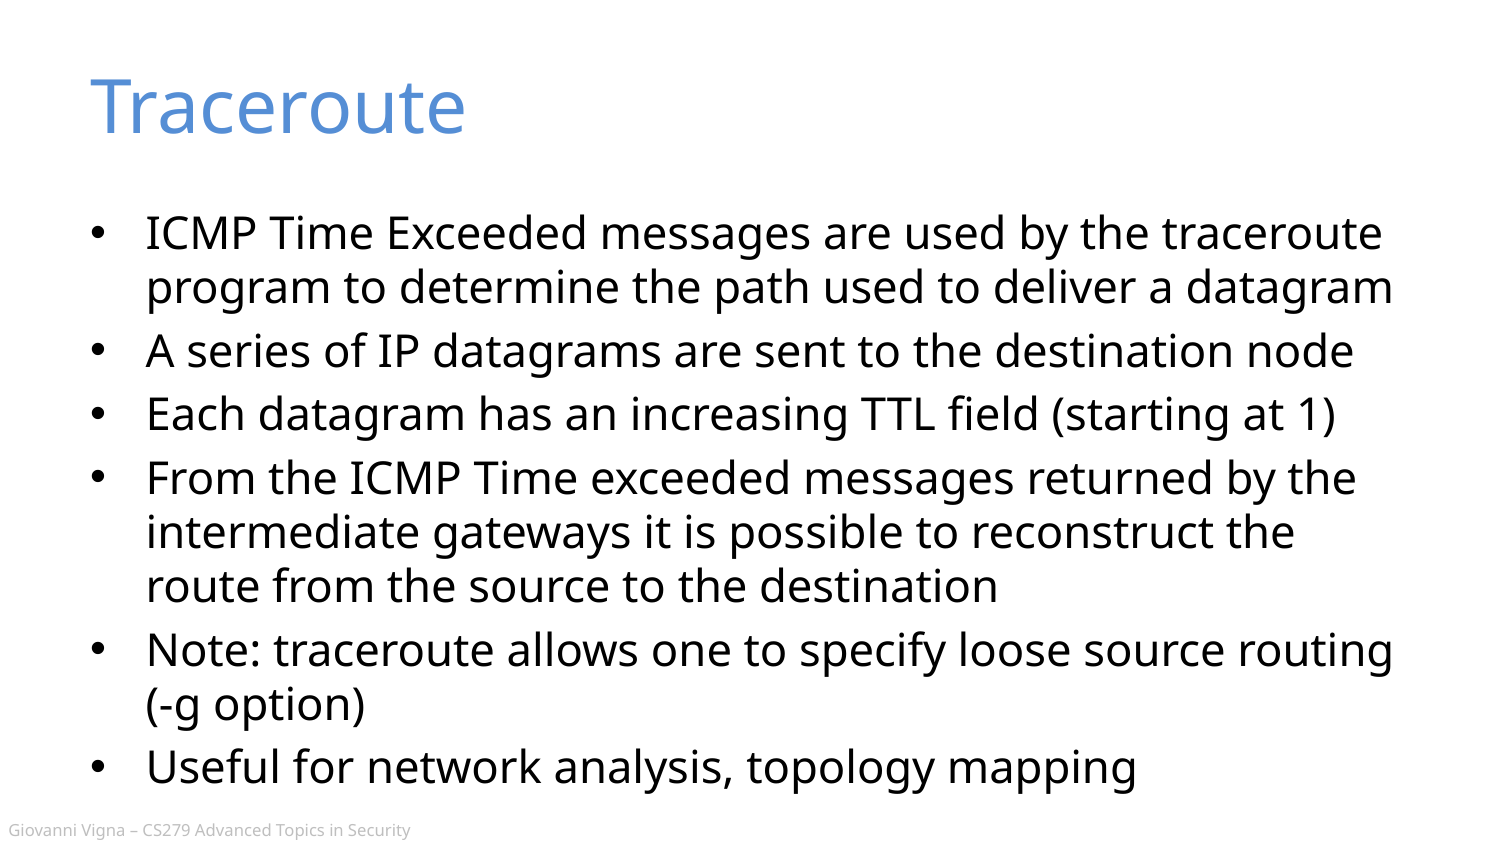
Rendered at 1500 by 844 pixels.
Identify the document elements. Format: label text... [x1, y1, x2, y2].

list ICMP Time Exceeded messages are used by the traceroute program to determine the path used to deliver a datagram A series of IP datagrams are sent to the destination node Each datagram has an increasing TTL field (starting at 1) From the ICMP Time exceeded messages returned by the intermediate gateways it is possible to reconstruct the route from the source to the destination Note: traceroute allows one to specify loose source routing (-g option) Useful for network analysis, topology mapping [75, 196, 1425, 813]
title Traceroute [75, 33, 1425, 175]
